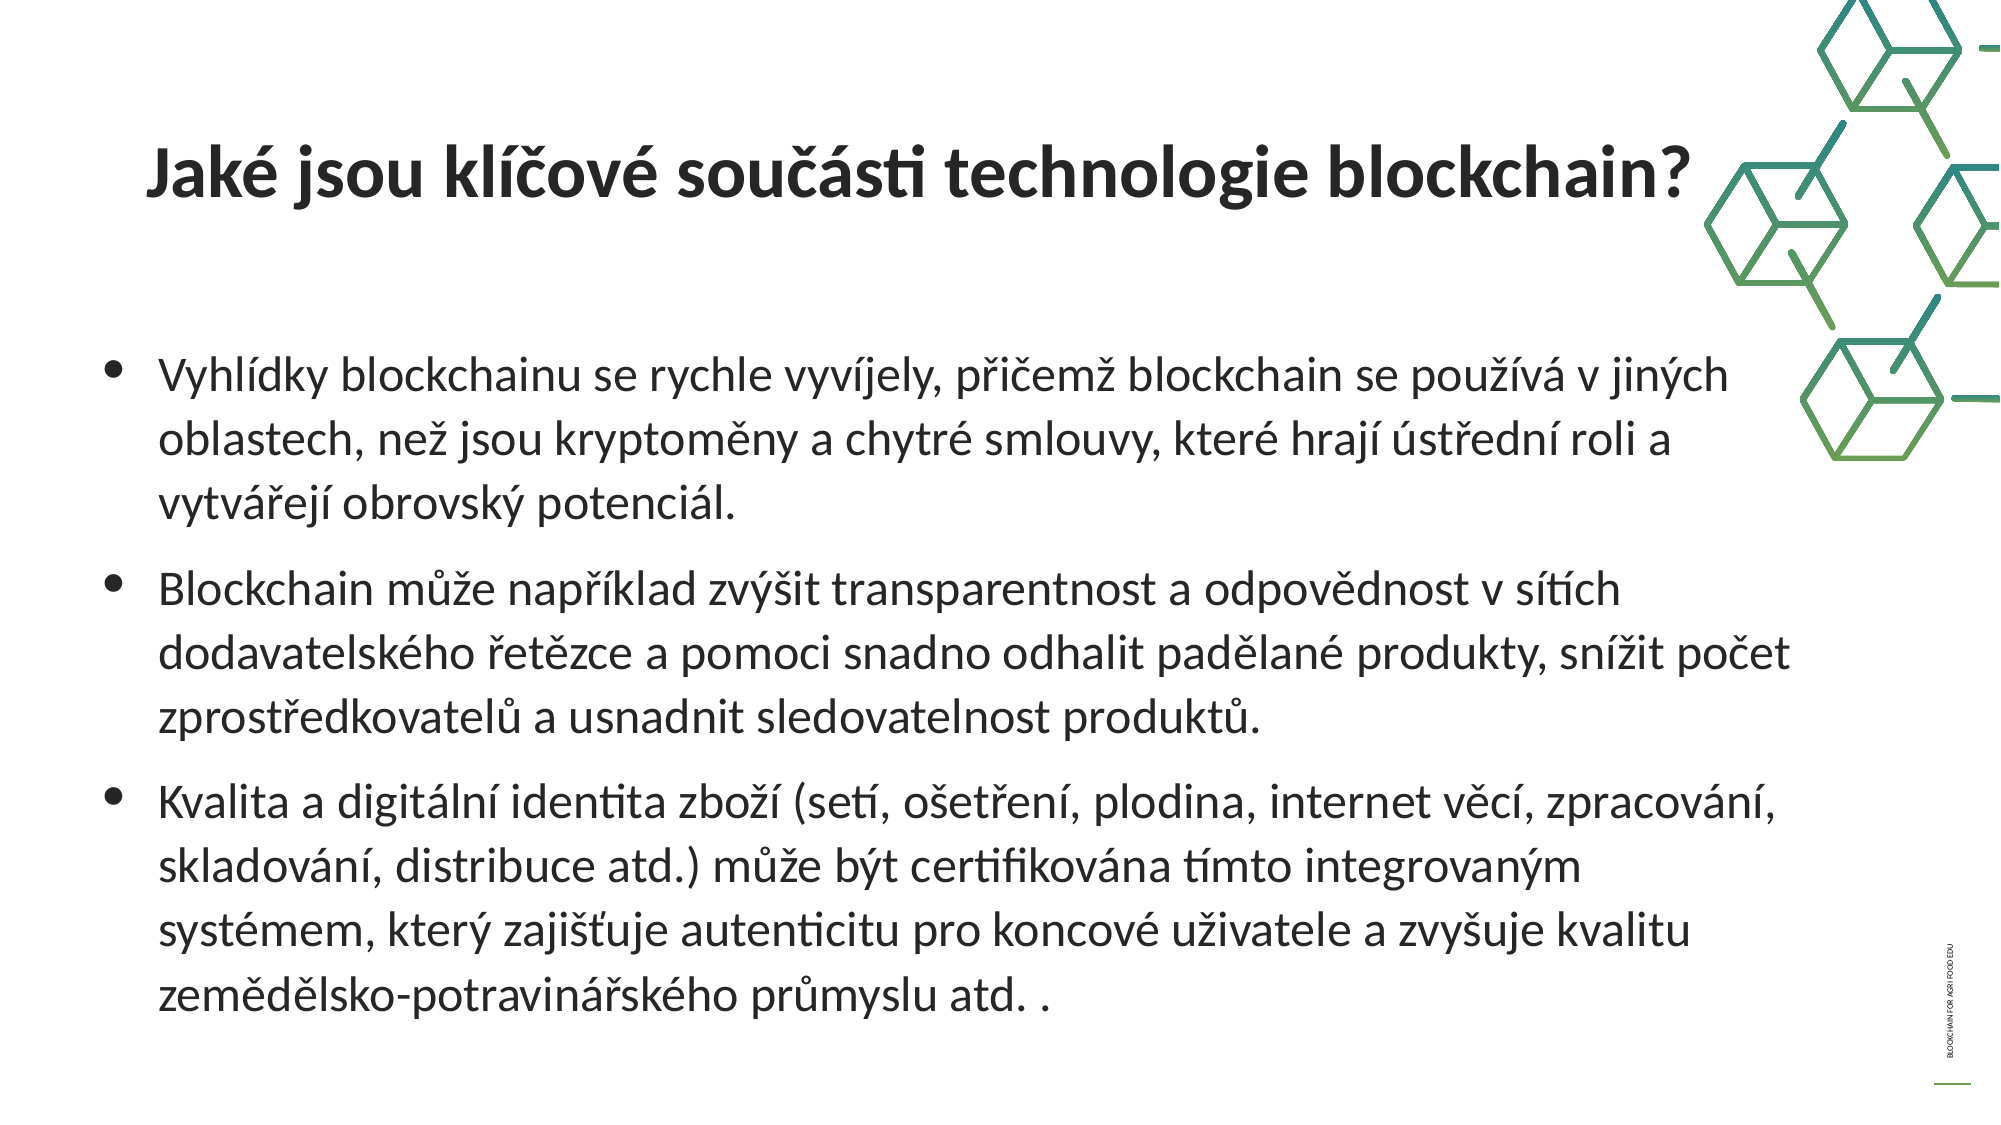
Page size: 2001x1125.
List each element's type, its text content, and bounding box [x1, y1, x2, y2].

list Jaké jsou klíčové součásti technologie blockchain? [130, 124, 1698, 337]
list Vyhlídky blockchainu se rychle vyvíjely, přičemž blockchain se používá v jiných oblastech, než jsou kryptoměny a chytré smlouvy, které hrají ústřední roli a vytvářejí obrovský potenciál. Blockchain může například zvýšit transparentnost a odpovědnost v sítích dodavatelského řetězce a pomoci snadno odhalit padělané produkty, snížit počet zprostředkovatelů a usnadnit sledovatelnost produktů. Kvalita a digitální identita zboží (setí, ošetření, plodina, internet věcí, zpracování, skladování, distribuce atd.) může být certifikována tímto integrovaným systémem, který zajišťuje autenticitu pro koncové uživatele a zvyšuje kvalitu zemědělsko-potravinářského průmyslu atd. . [86, 329, 1825, 1100]
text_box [1703, 0, 2000, 462]
